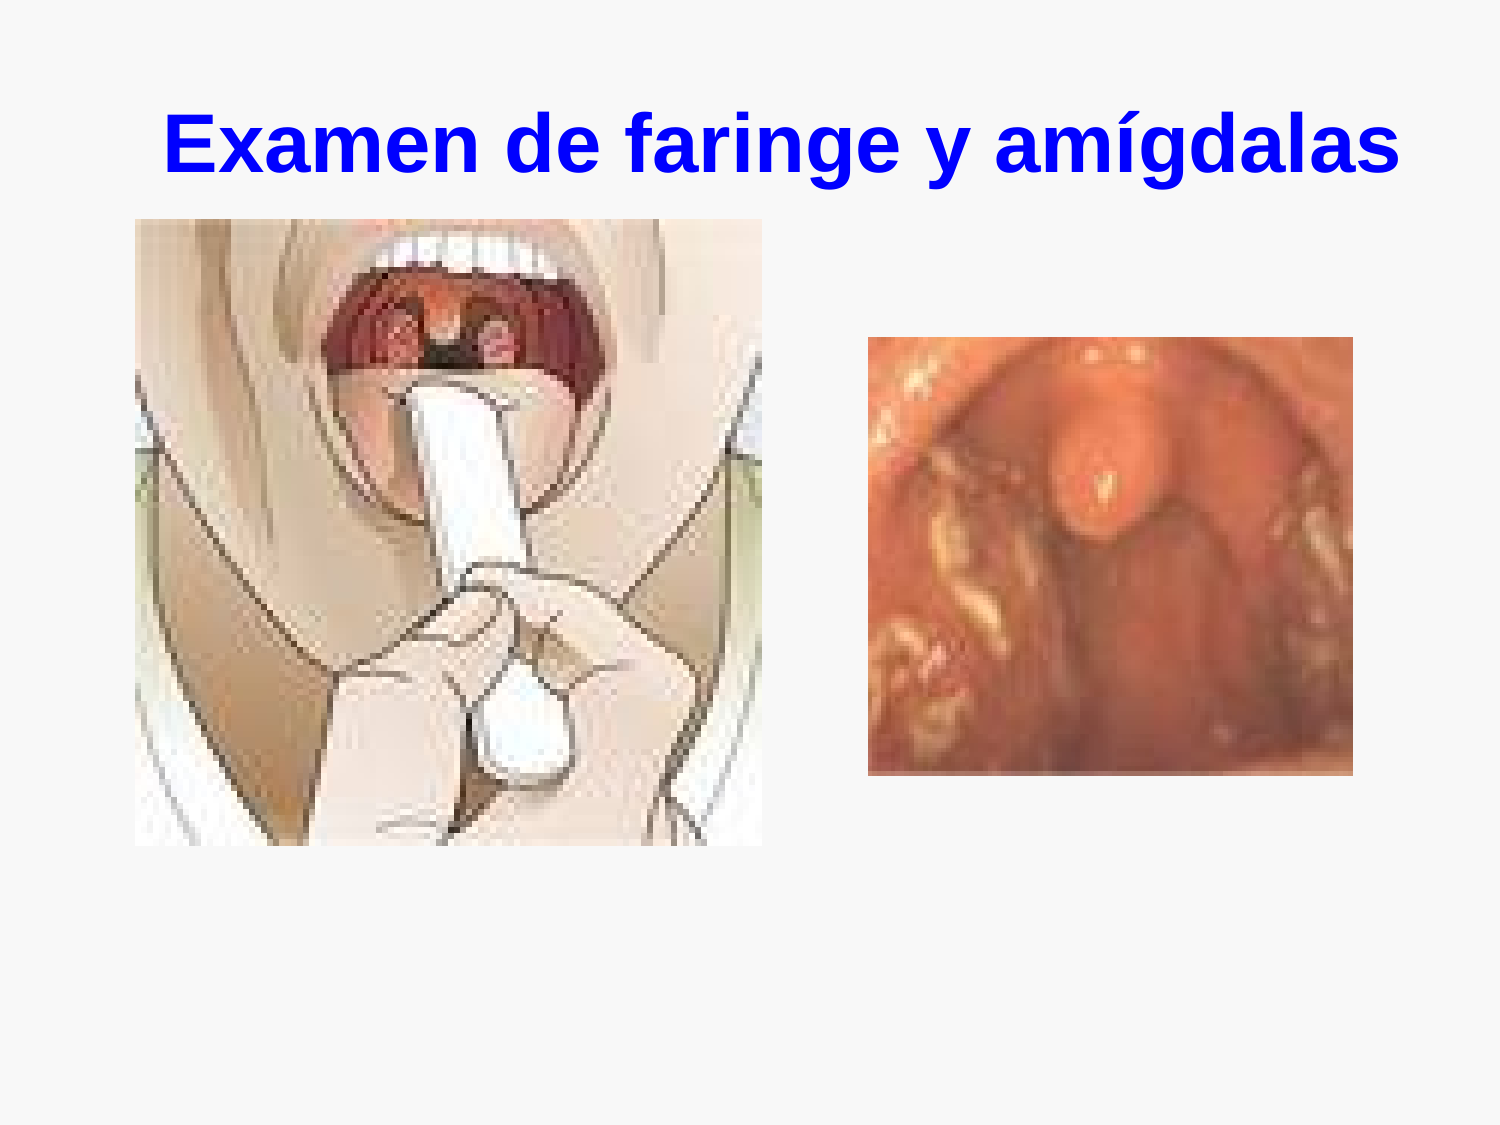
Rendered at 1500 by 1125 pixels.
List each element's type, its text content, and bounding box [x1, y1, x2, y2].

title Examen de faringe y amígdalas [147, 45, 1424, 233]
picture [135, 219, 762, 847]
picture [867, 337, 1353, 777]
